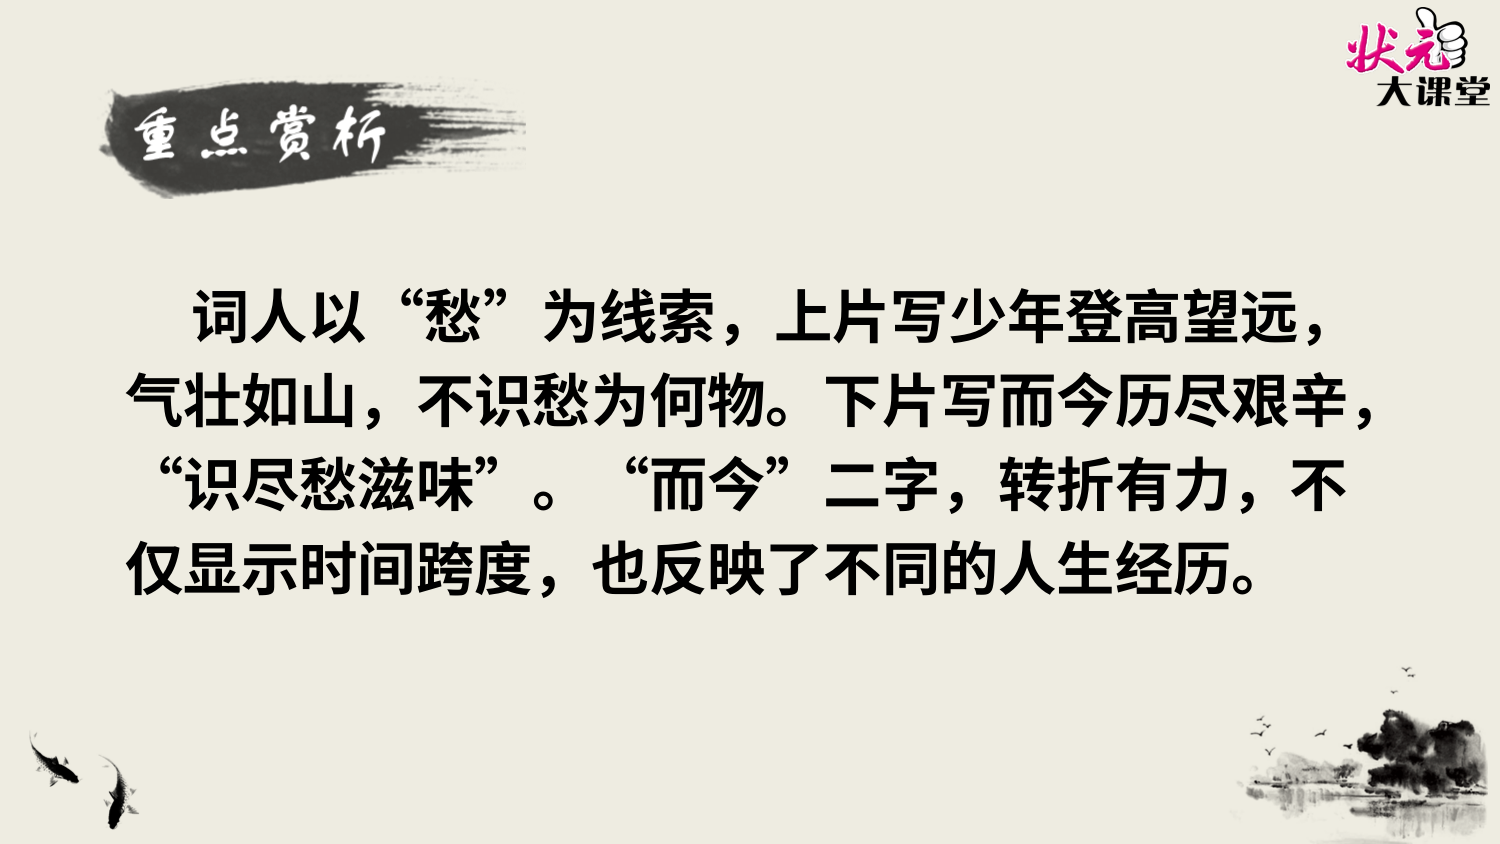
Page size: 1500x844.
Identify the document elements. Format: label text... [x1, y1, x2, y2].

picture [0, 0, 1500, 844]
text_box 词人以“愁”为线索，上片写少年登高望远，气壮如山，不识愁为何物。下片写而今历尽艰辛，“识尽愁滋味”。“而今”二字，转折有力，不仅显示时间跨度，也反映了不同的人生经历。 [110, 259, 1385, 610]
